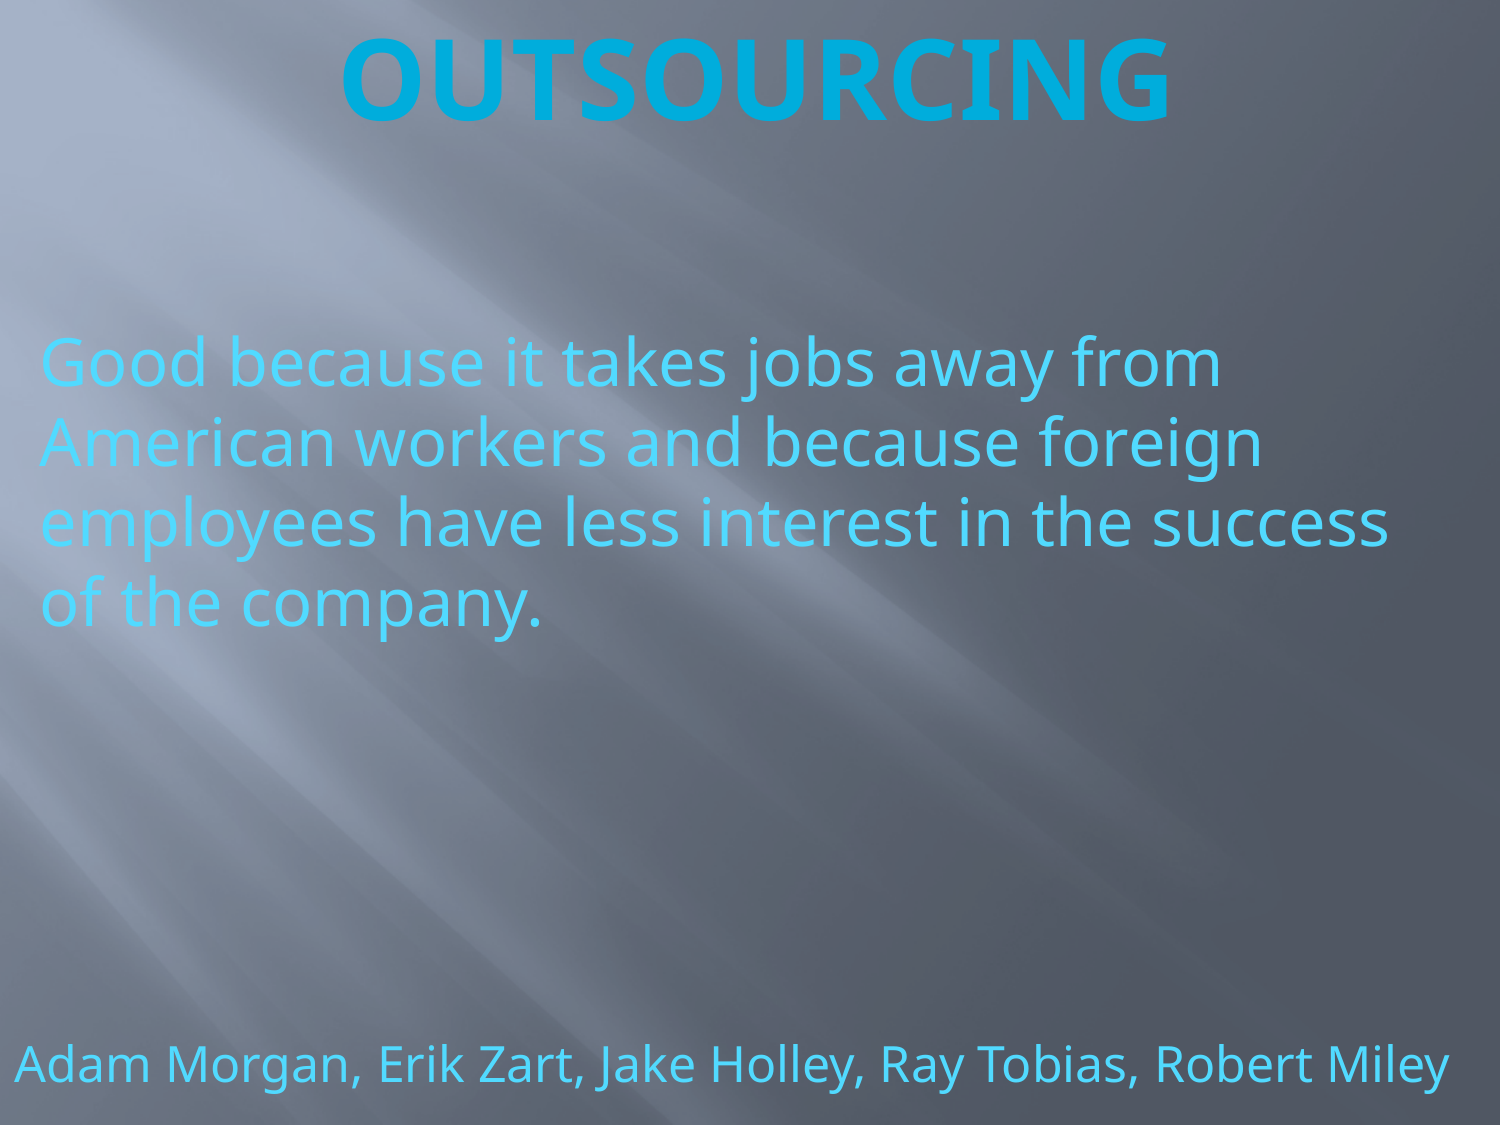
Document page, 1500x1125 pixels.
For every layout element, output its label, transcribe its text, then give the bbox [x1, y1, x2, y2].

text_box Adam Morgan, Erik Zart, Jake Holley, Ray Tobias, Robert Miley [0, 1024, 1500, 1100]
text_box Outsourcing [322, 0, 1192, 150]
text_box Good because it takes jobs away from American workers and because foreign employees have less interest in the success of the company. [24, 312, 1463, 648]
